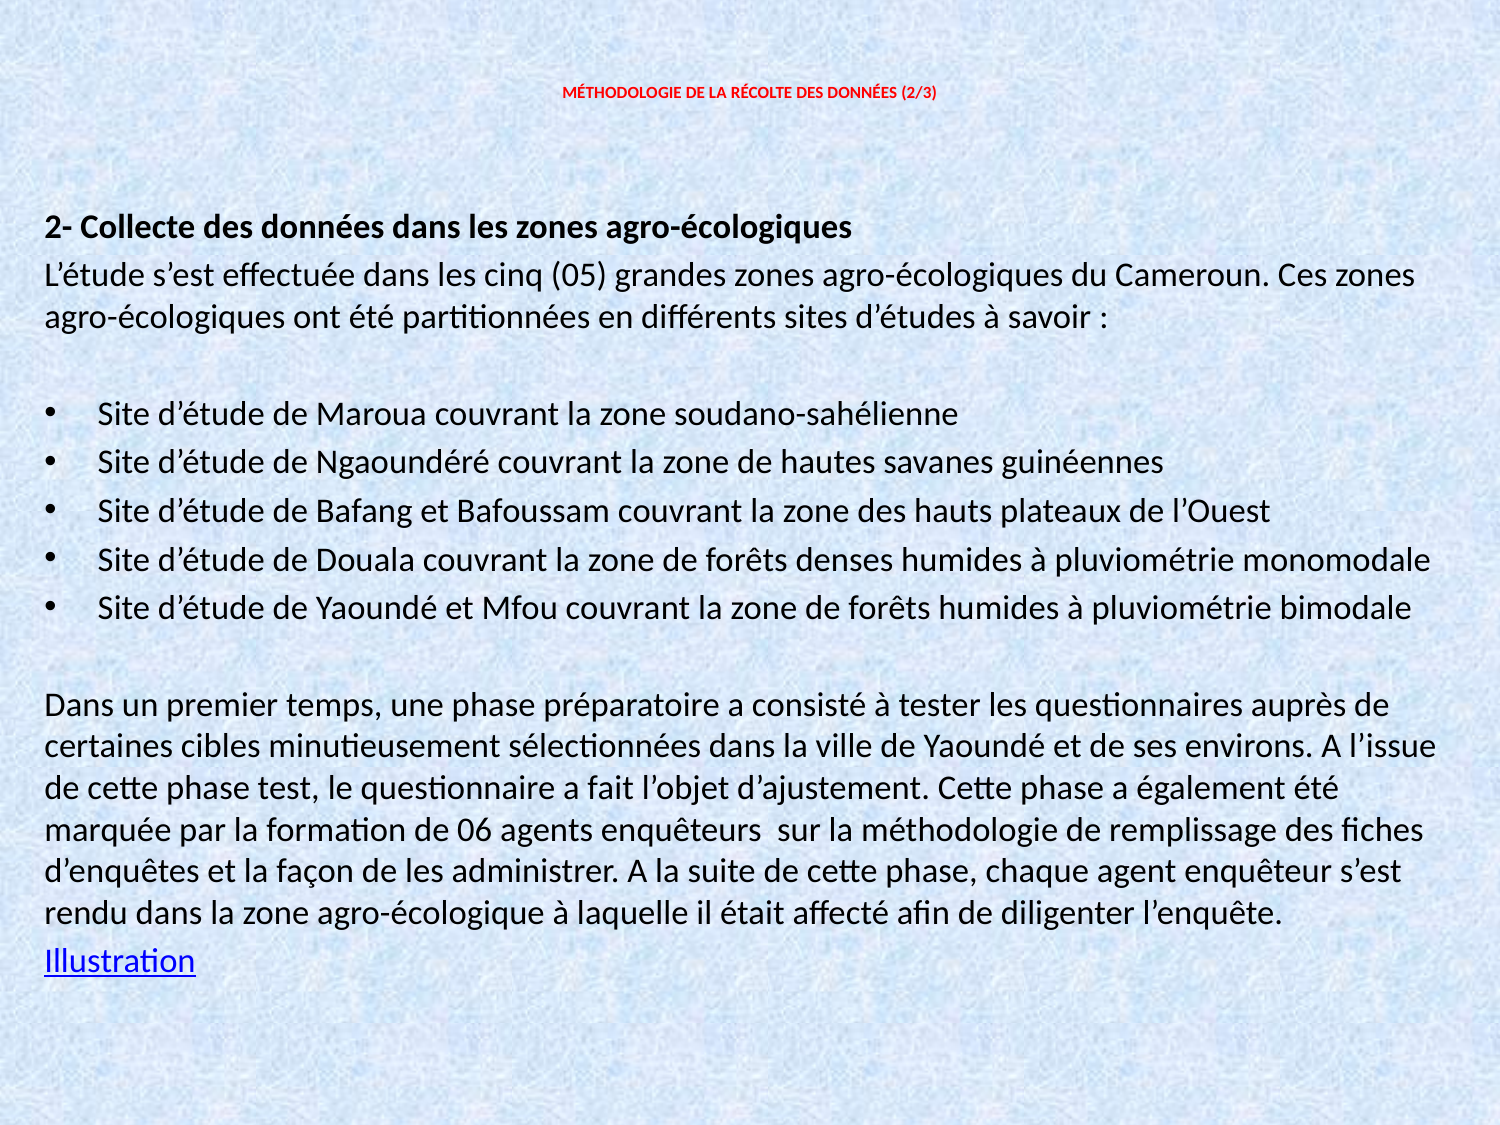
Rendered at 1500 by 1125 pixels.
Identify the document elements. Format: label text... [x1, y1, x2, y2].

list 2- Collecte des données dans les zones agro-écologiques L’étude s’est effectuée dans les cinq (05) grandes zones agro-écologiques du Cameroun. Ces zones agro-écologiques ont été partitionnées en différents sites d’études à savoir : Site d’étude de Maroua couvrant la zone soudano-sahélienne Site d’étude de Ngaoundéré couvrant la zone de hautes savanes guinéennes Site d’étude de Bafang et Bafoussam couvrant la zone des hauts plateaux de l’Ouest Site d’étude de Douala couvrant la zone de forêts denses humides à pluviométrie monomodale Site d’étude de Yaoundé et Mfou couvrant la zone de forêts humides à pluviométrie bimodale Dans un premier temps, une phase préparatoire a consisté à tester les questionnaires auprès de certaines cibles minutieusement sélectionnées dans la ville de Yaoundé et de ses environs. A l’issue de cette phase test, le questionnaire a fait l’objet d’ajustement. Cette phase a également été marquée par la formation de 06 agents enquêteurs sur la méthodologie de remplissage des fiches d’enquêtes et la façon de les administrer. A la suite de cette phase, chaque agent enquêteur s’est rendu dans la zone agro-écologique à laquelle il était affecté afin de diligenter l’enquête. Illustration [29, 196, 1459, 1083]
title MÉTHODOLOGIE DE LA RÉCOLTE DES DONNÉES (2/3) [29, 45, 1471, 138]
picture [0, 0, 1500, 1125]
